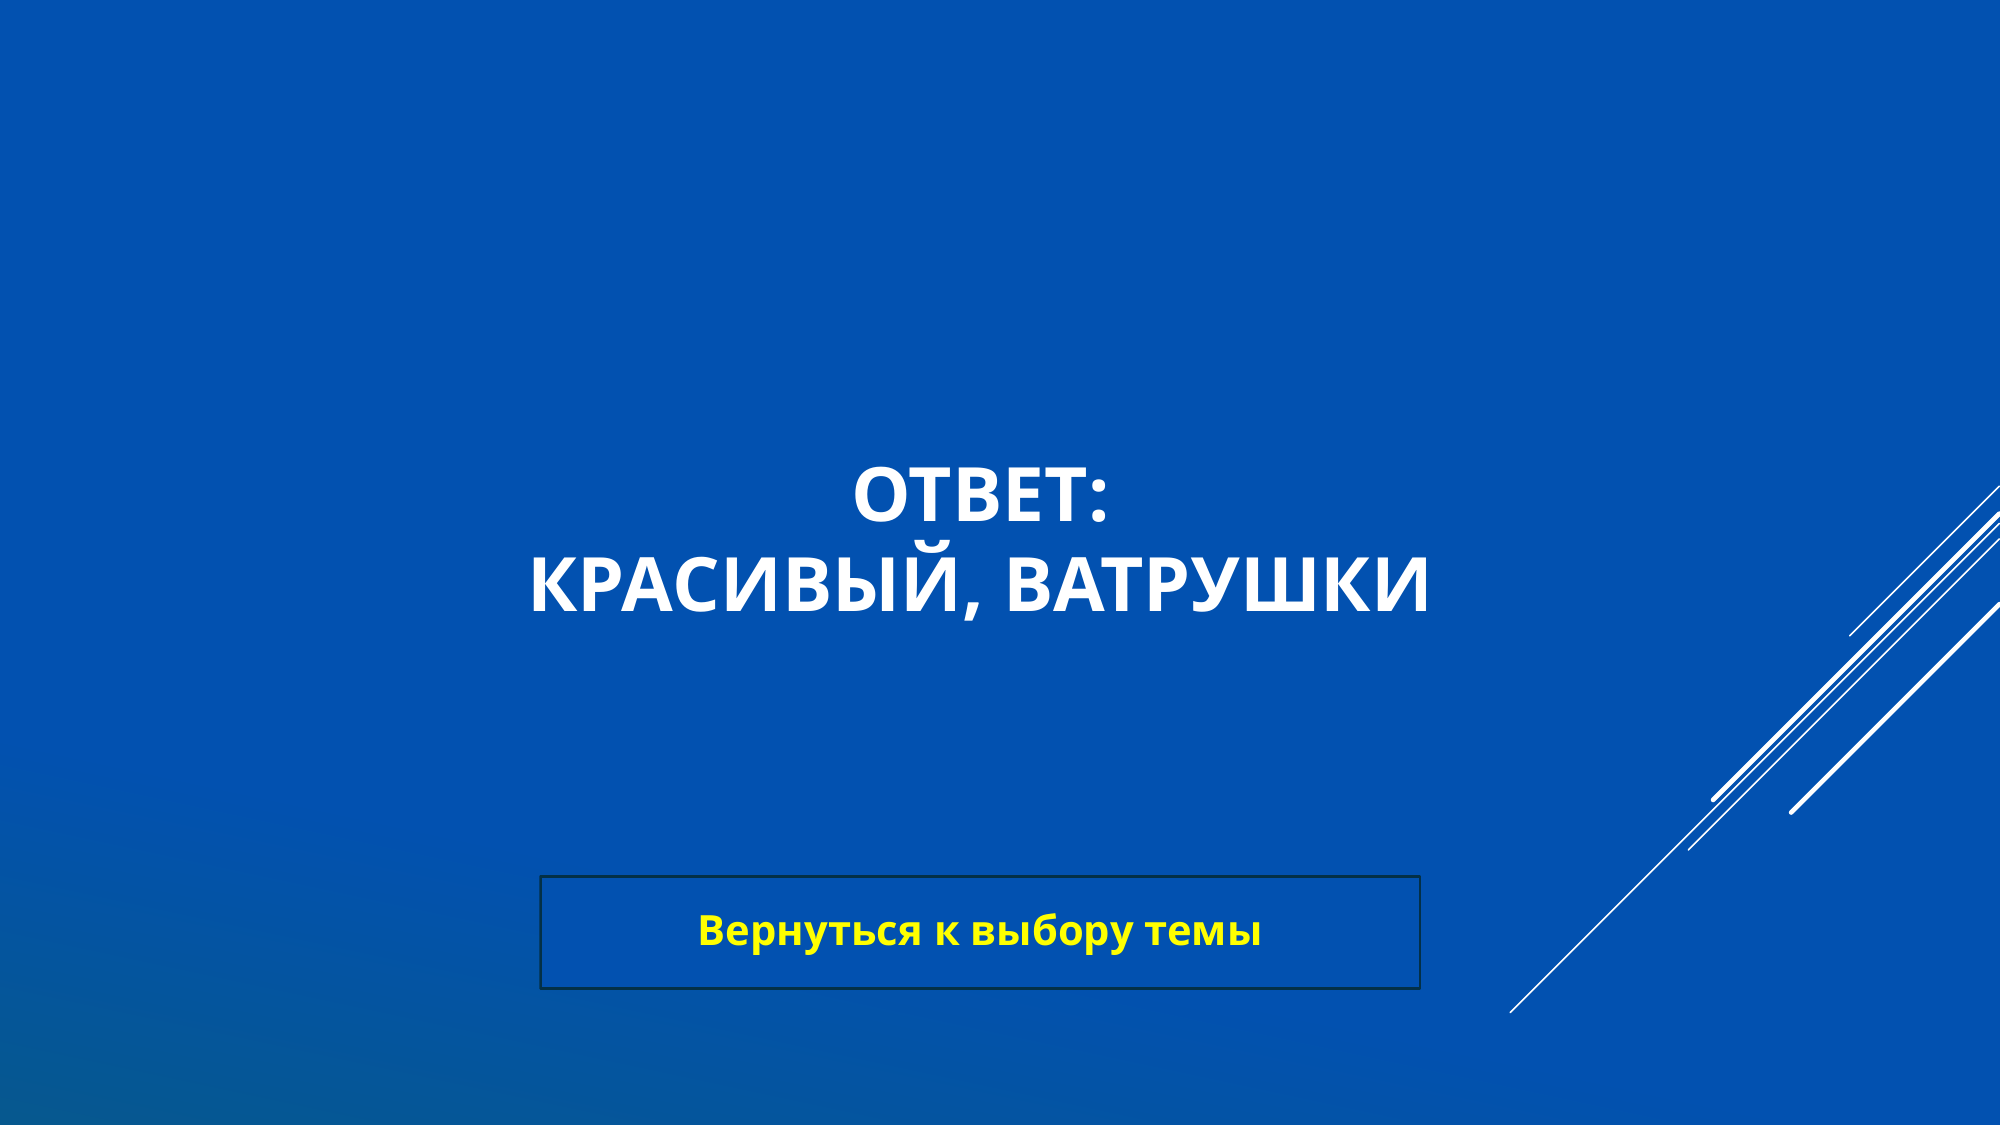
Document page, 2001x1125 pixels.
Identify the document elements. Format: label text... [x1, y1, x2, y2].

title Ответ: красивый, ватрушки [217, 326, 1744, 746]
